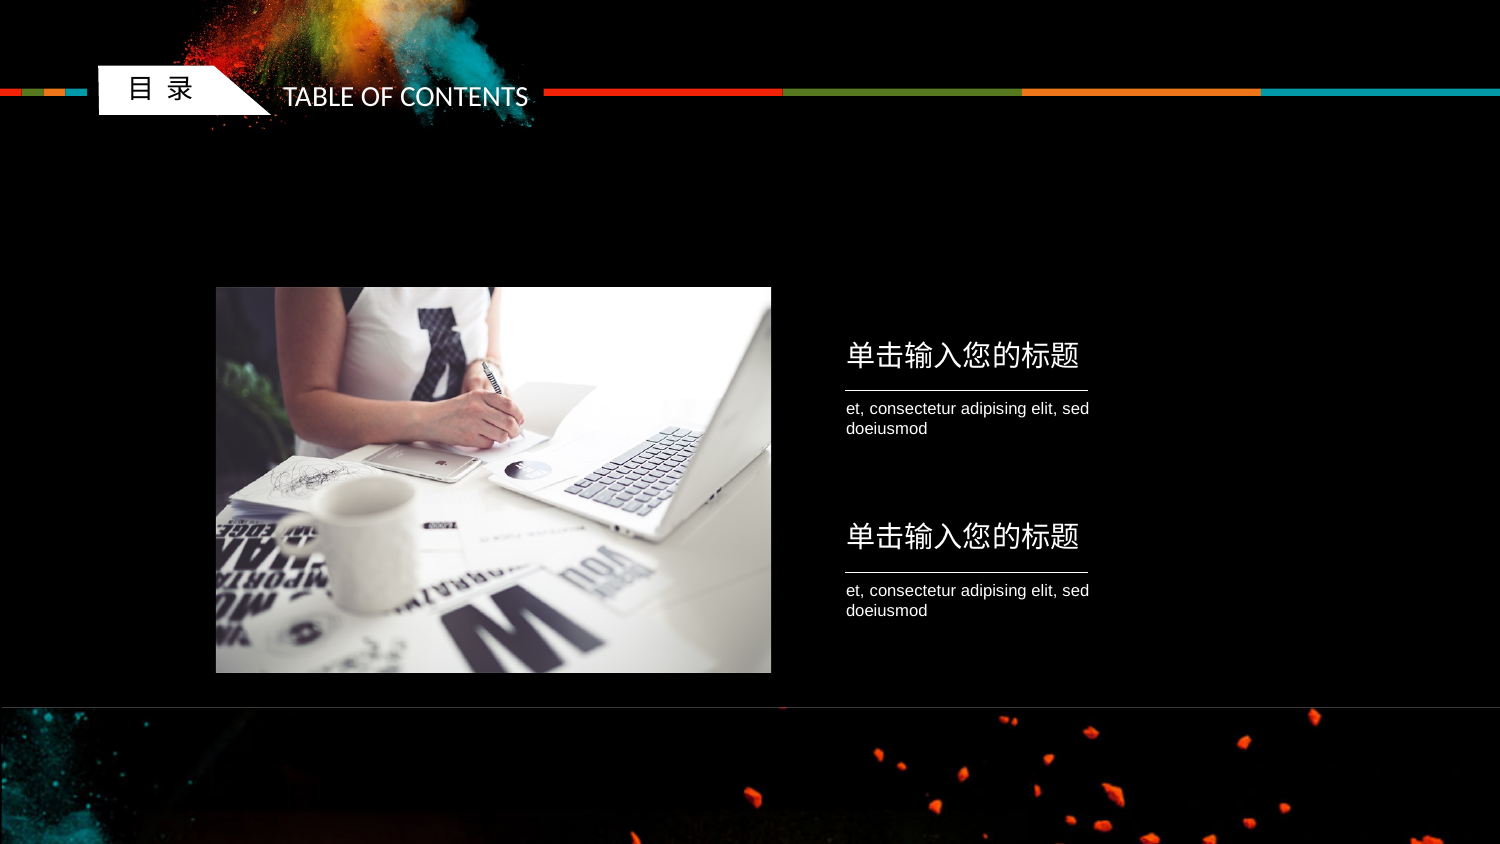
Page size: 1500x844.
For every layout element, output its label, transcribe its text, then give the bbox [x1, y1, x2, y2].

text_box et, consectetur adipising elit, sed doeiusmod [831, 390, 1126, 446]
text_box et, consectetur adipising elit, sed doeiusmod [831, 572, 1126, 627]
text_box 单击输入您的标题 [831, 329, 1112, 380]
text_box [215, 287, 772, 673]
text_box 单击输入您的标题 [831, 511, 1112, 561]
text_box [0, 0, 1500, 203]
picture [1, 706, 1500, 844]
